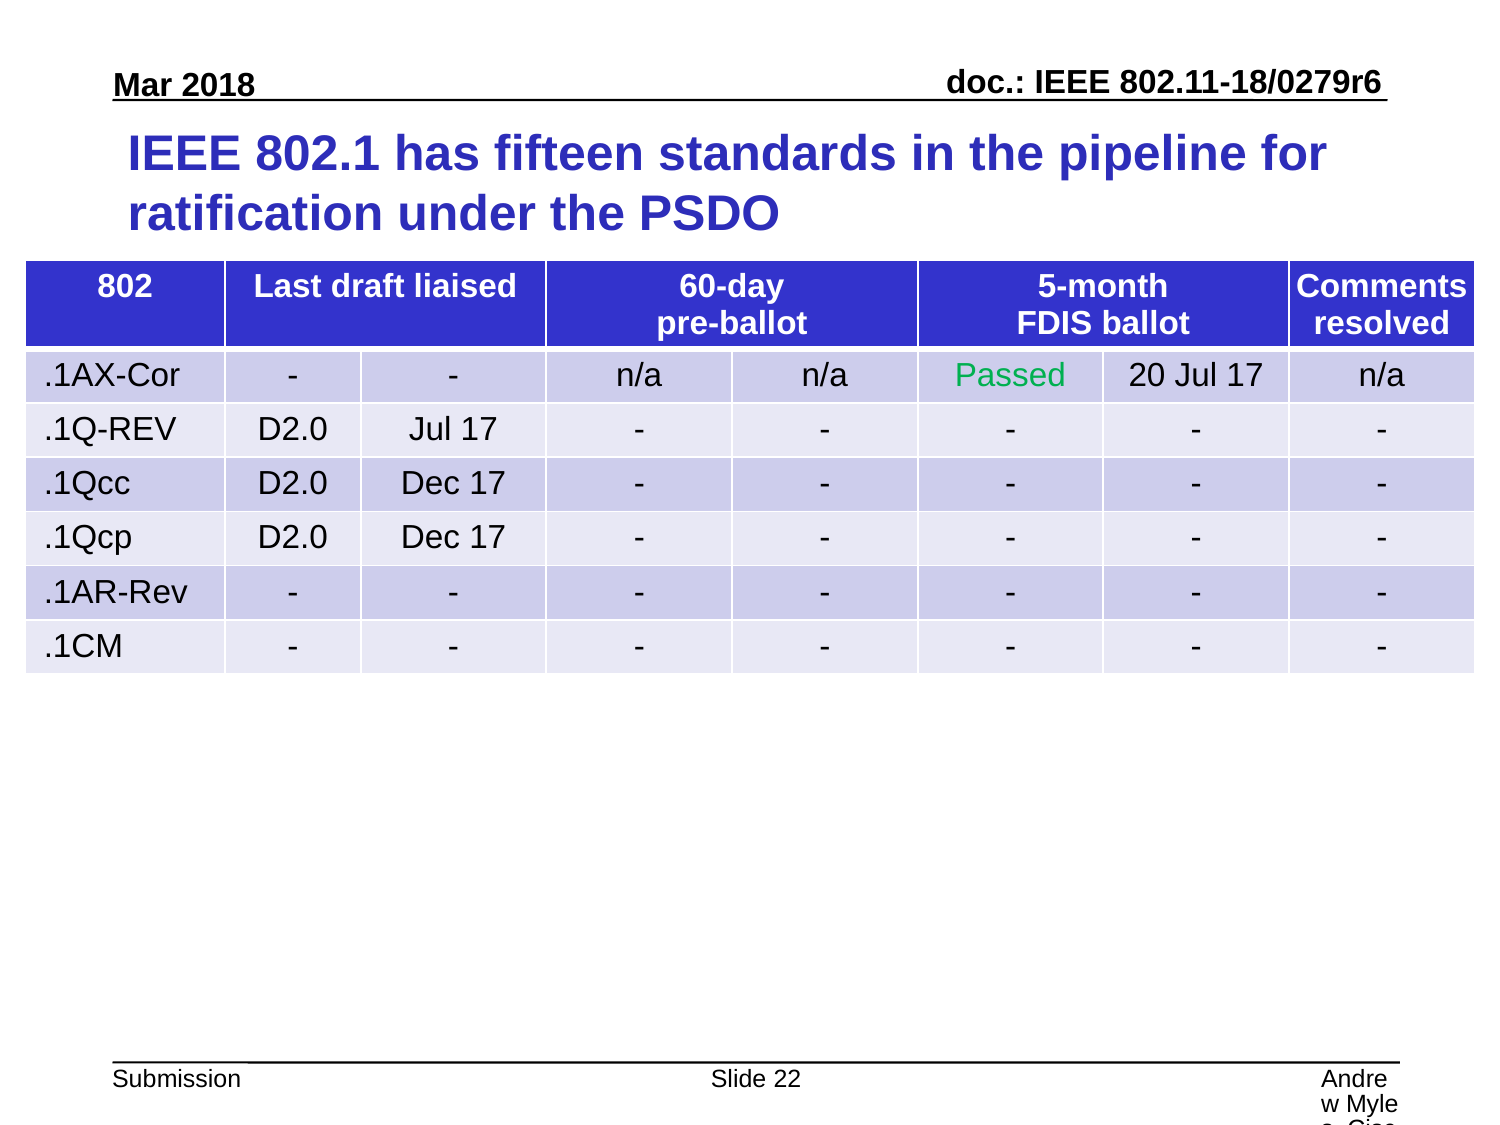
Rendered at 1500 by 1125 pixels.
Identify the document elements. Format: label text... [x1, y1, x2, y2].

table_cell D2.0 [226, 458, 360, 511]
table_cell - [1104, 458, 1288, 511]
table_cell - [1104, 566, 1288, 619]
table_cell 20 Jul 17 [1104, 352, 1288, 402]
table_cell - [919, 512, 1102, 565]
table_header 5-month FDIS ballot [919, 261, 1288, 346]
table_cell - [733, 512, 917, 565]
table_cell .1AR-Rev [26, 566, 224, 619]
table_cell n/a [733, 352, 917, 402]
table_cell - [919, 621, 1102, 673]
slide_number Slide 22 [709, 1061, 803, 1093]
table_cell .1CM [26, 621, 224, 673]
table_cell - [1290, 458, 1474, 511]
table_cell n/a [1290, 352, 1474, 402]
table_cell D2.0 [226, 404, 360, 456]
table_header Comments resolved [1290, 261, 1474, 346]
table_cell - [1290, 512, 1474, 565]
table_cell - [1104, 404, 1288, 456]
table_cell - [362, 621, 545, 673]
table_header Last draft liaised [226, 261, 545, 346]
table_cell Jul 17 [362, 404, 545, 456]
table_header 60-day pre-ballot [547, 261, 917, 346]
table_cell - [1290, 621, 1474, 673]
table_cell - [1104, 512, 1288, 565]
table_cell .1Q-REV [26, 404, 224, 456]
title IEEE 802.1 has fifteen standards in the pipeline for ratification under the PSDO [112, 112, 1388, 259]
table_cell n/a [547, 352, 731, 402]
table_cell - [919, 404, 1102, 456]
table_cell - [226, 621, 360, 673]
table_cell .1AX-Cor [26, 352, 224, 402]
table_cell - [1290, 566, 1474, 619]
table_cell - [547, 512, 731, 565]
footer Andrew Myles, Cisco [1320, 1061, 1402, 1093]
table_cell Dec 17 [362, 458, 545, 511]
table_header 802 [26, 261, 224, 346]
table_cell - [1104, 621, 1288, 673]
table_cell - [547, 458, 731, 511]
table_cell D2.0 [226, 512, 360, 565]
table_cell Dec 17 [362, 512, 545, 565]
table_cell .1Qcc [26, 458, 224, 511]
table_cell - [733, 404, 917, 456]
table_cell - [1290, 404, 1474, 456]
table_cell - [919, 458, 1102, 511]
table_cell - [733, 458, 917, 511]
table_cell .1Qcp [26, 512, 224, 565]
table_cell - [362, 352, 545, 402]
table_cell - [362, 566, 545, 619]
table_cell - [547, 621, 731, 673]
table_cell - [226, 352, 360, 402]
table_cell Passed [919, 352, 1102, 402]
table_cell - [733, 621, 917, 673]
table_cell - [733, 566, 917, 619]
table_cell - [919, 566, 1102, 619]
table_cell - [226, 566, 360, 619]
table_cell - [547, 566, 731, 619]
table_cell - [547, 404, 731, 456]
